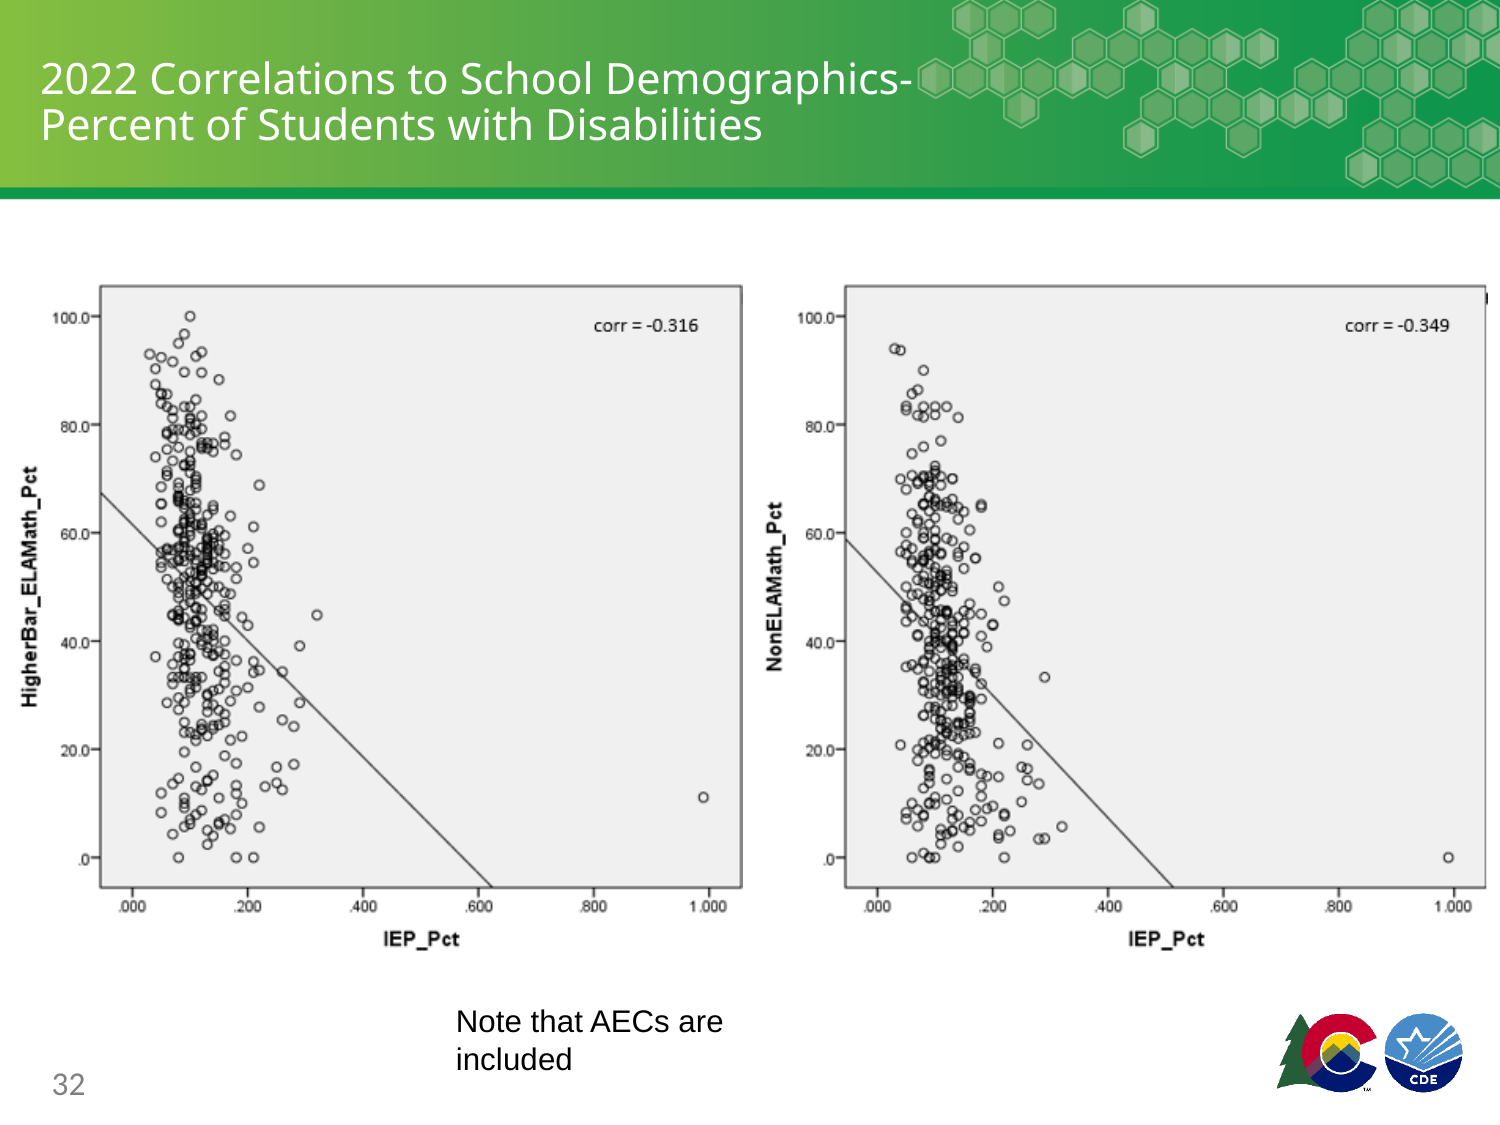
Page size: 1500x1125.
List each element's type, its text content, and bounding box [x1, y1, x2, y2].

picture [745, 279, 1489, 965]
picture [0, 279, 743, 965]
text_box Note that AECs are included [441, 994, 850, 1084]
picture [0, 0, 1500, 200]
title 2022 Correlations to School Demographics- Percent of Students with Disabilities [40, 41, 961, 166]
slide_number 32 [36, 1054, 375, 1115]
picture [1275, 1012, 1463, 1093]
